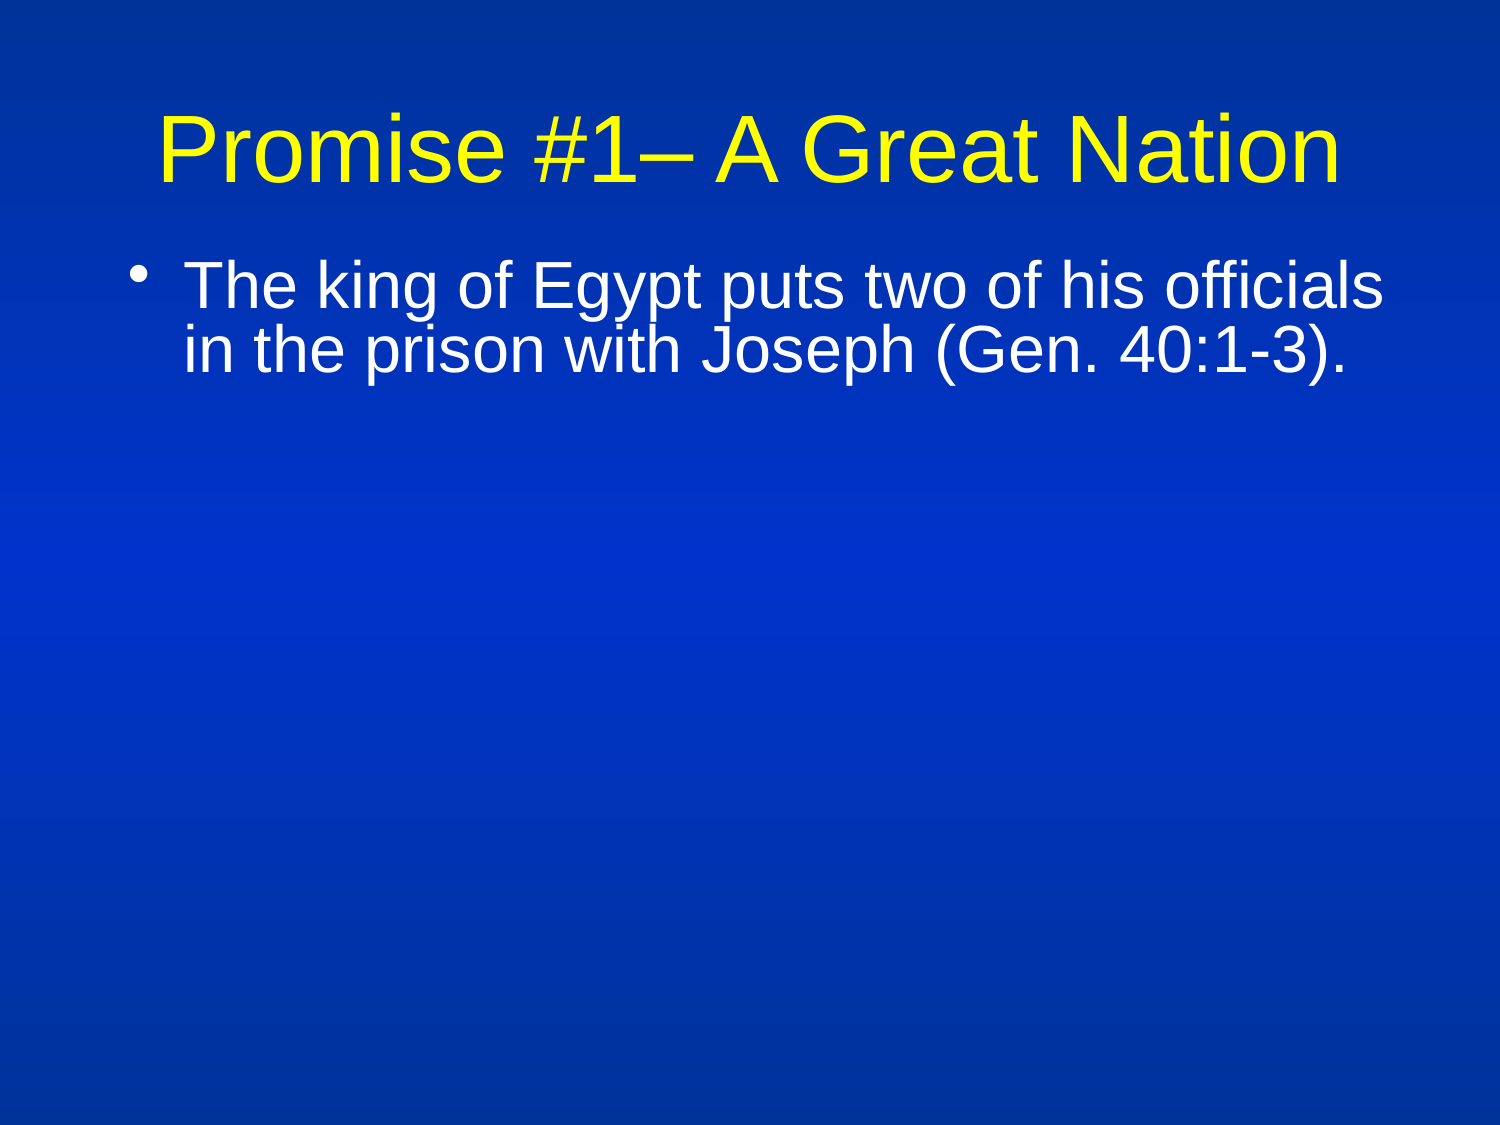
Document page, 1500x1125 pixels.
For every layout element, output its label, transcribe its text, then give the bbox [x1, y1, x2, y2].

title Promise #1– A Great Nation [37, 50, 1463, 238]
list The king of Egypt puts two of his officials in the prison with Joseph (Gen. 40:1-3). [112, 249, 1438, 963]
